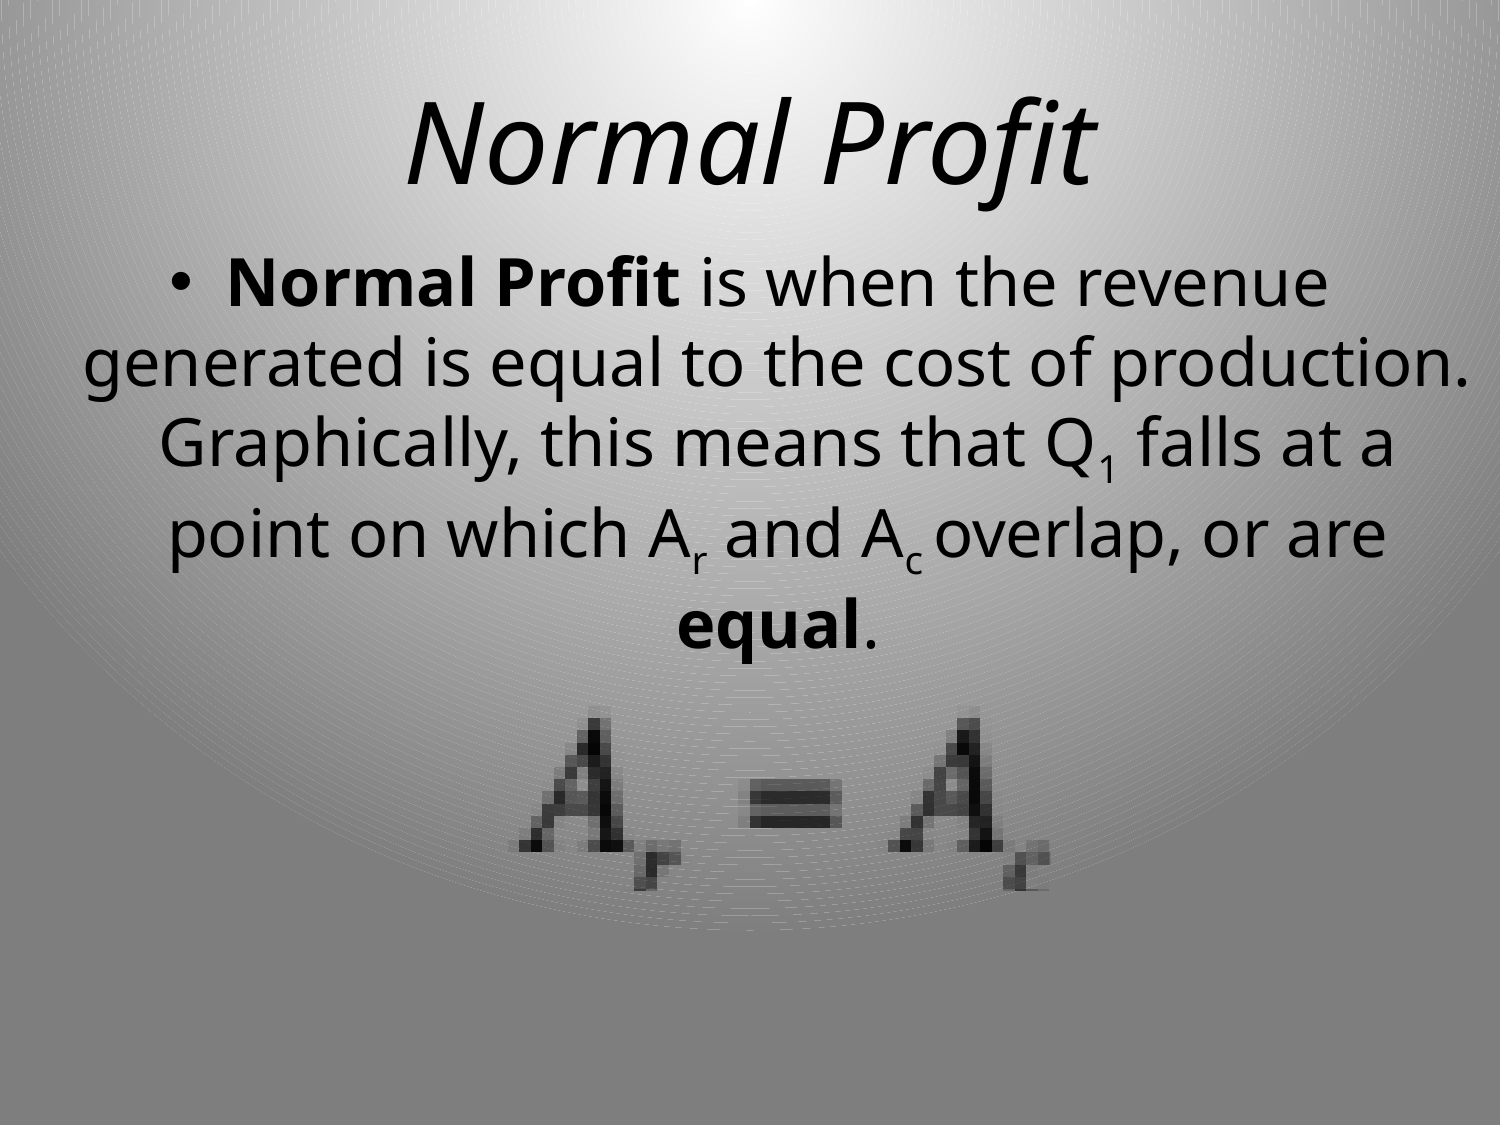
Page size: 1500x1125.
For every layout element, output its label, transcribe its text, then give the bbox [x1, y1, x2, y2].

title Normal Profit [75, 45, 1425, 232]
list Normal Profit is when the revenue generated is equal to the cost of production. Graphically, this means that Q1 falls at a point on which Ar and Ac overlap, or are equal. [0, 232, 1500, 583]
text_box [484, 682, 1051, 891]
